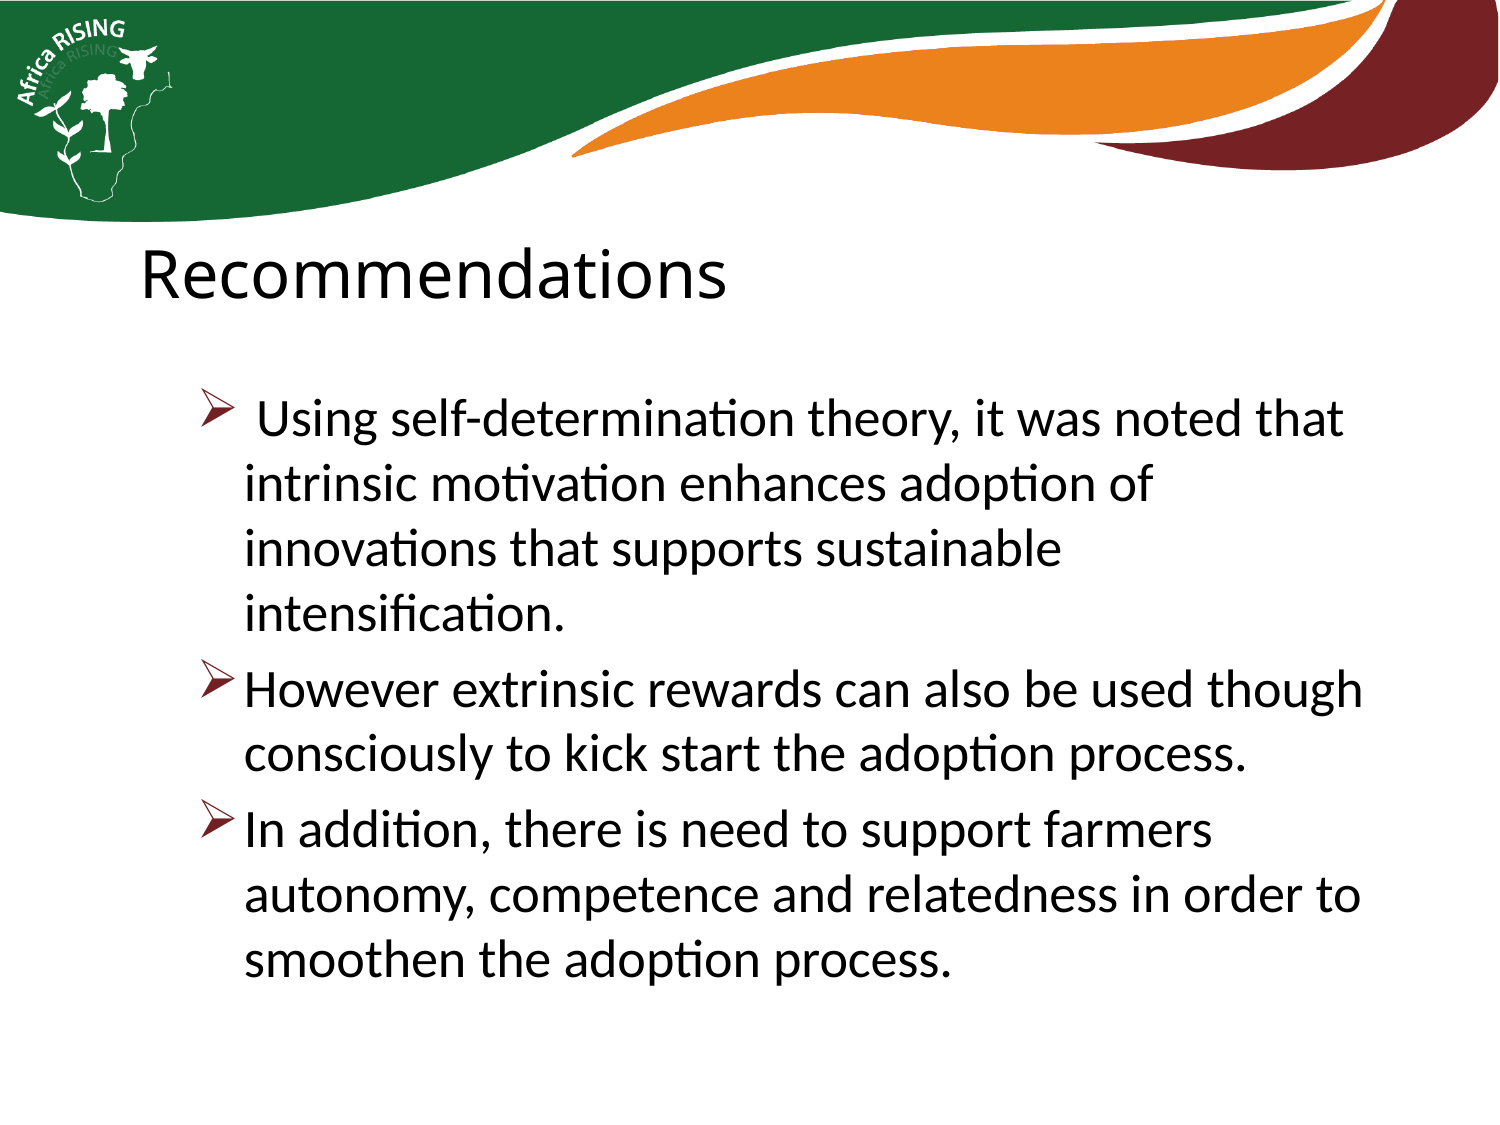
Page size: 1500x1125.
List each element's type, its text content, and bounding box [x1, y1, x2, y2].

picture [0, 0, 1499, 222]
list Using self-determination theory, it was noted that intrinsic motivation enhances adoption of innovations that supports sustainable intensification. However extrinsic rewards can also be used though consciously to kick start the adoption process. In addition, there is need to support farmers autonomy, competence and relatedness in order to smoothen the adoption process. [106, 375, 1382, 1050]
text_box Recommendations [106, 224, 1382, 338]
